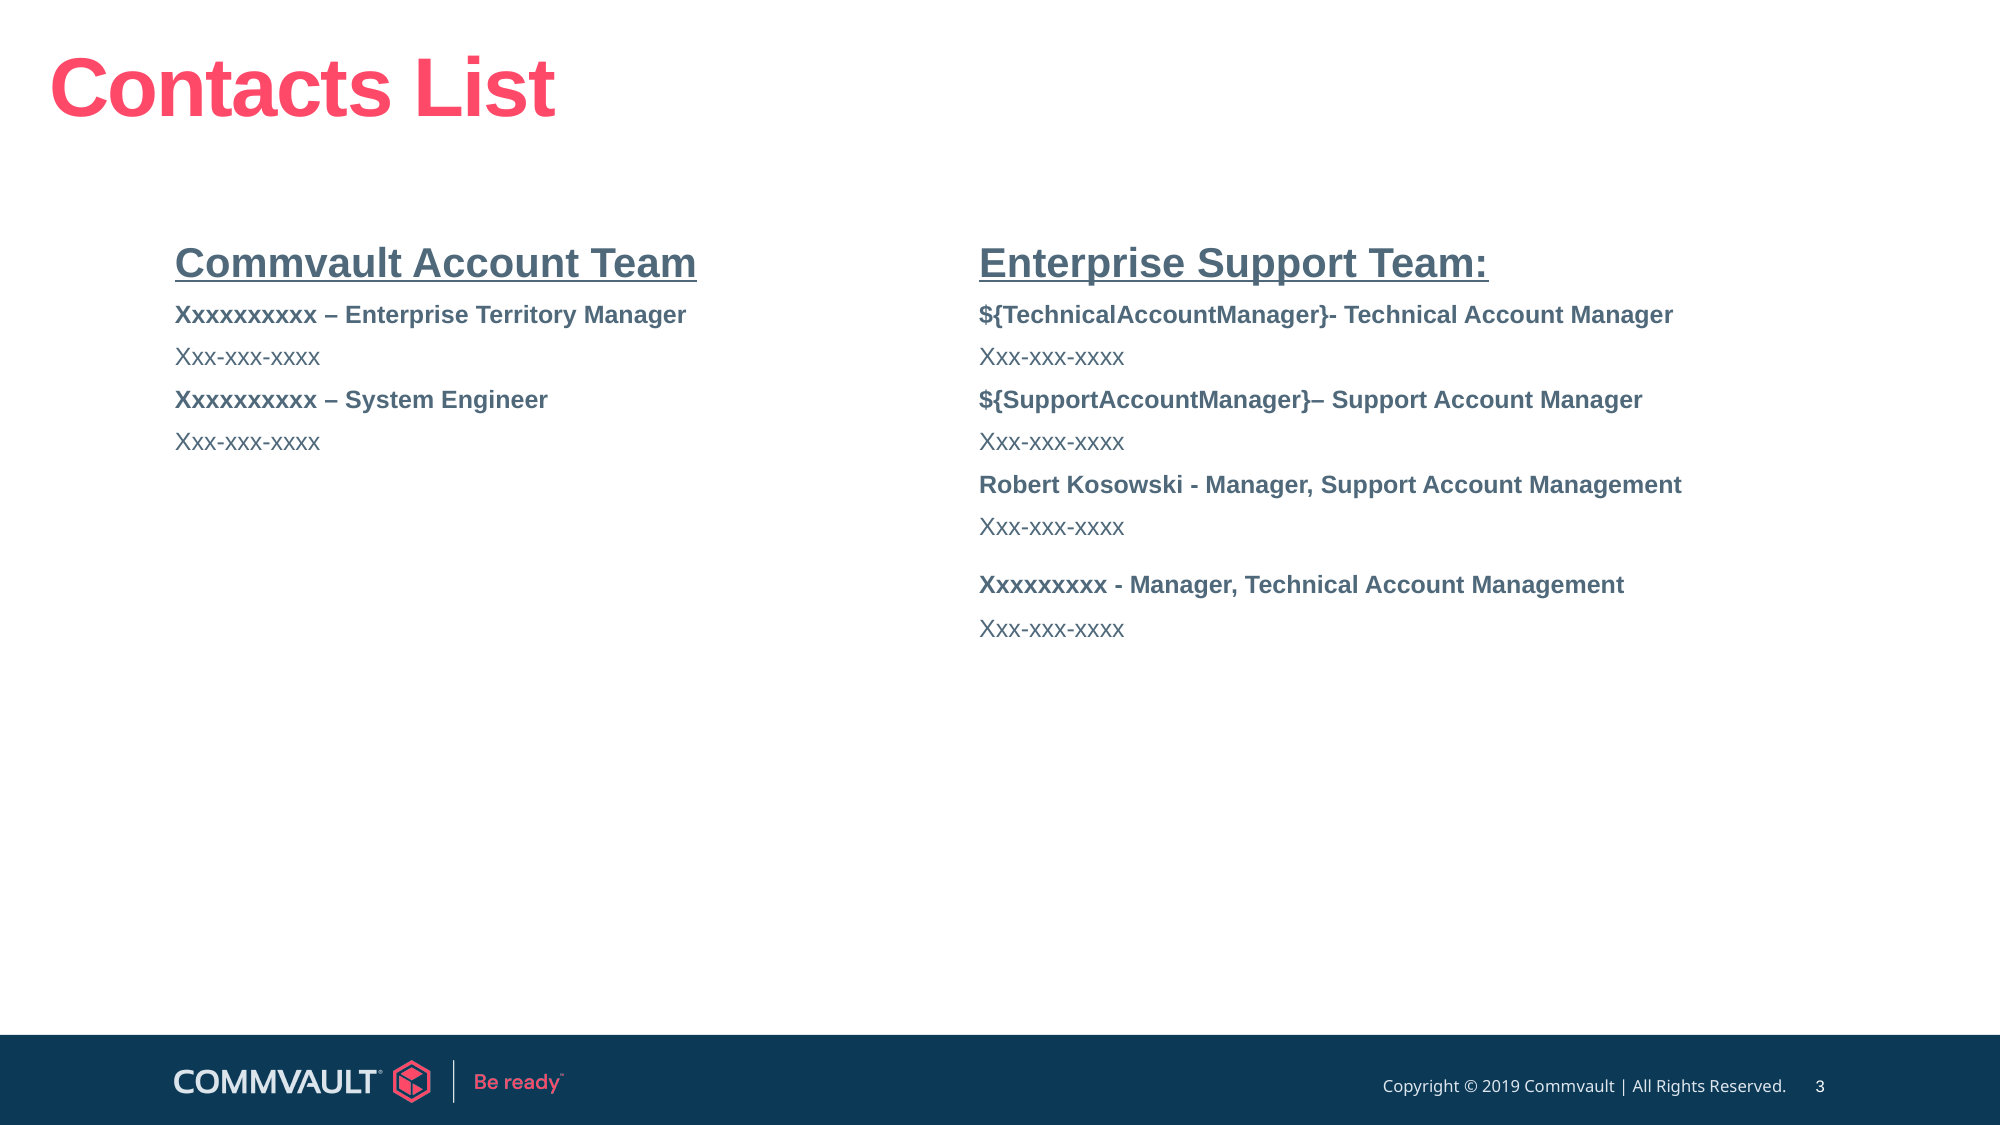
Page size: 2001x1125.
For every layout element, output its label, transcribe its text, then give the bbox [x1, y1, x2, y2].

list Enterprise Support Team: ${TechnicalAccountManager}- Technical Account Manager Xxx-xxx-xxxx ${SupportAccountManager}– Support Account Manager Xxx-xxx-xxxx Robert Kosowski - Manager, Support Account Management Xxx-xxx-xxxx Xxxxxxxxx - Manager, Technical Account Management Xxx-xxx-xxxx [979, 235, 1825, 770]
picture [174, 1060, 564, 1103]
title Contacts List [49, 43, 1700, 135]
slide_number 3 [1790, 1051, 1825, 1097]
list Commvault Account Team Xxxxxxxxxx – Enterprise Territory Manager Xxx-xxx-xxxx Xxxxxxxxxx – System Engineer Xxx-xxx-xxxx [174, 235, 979, 770]
